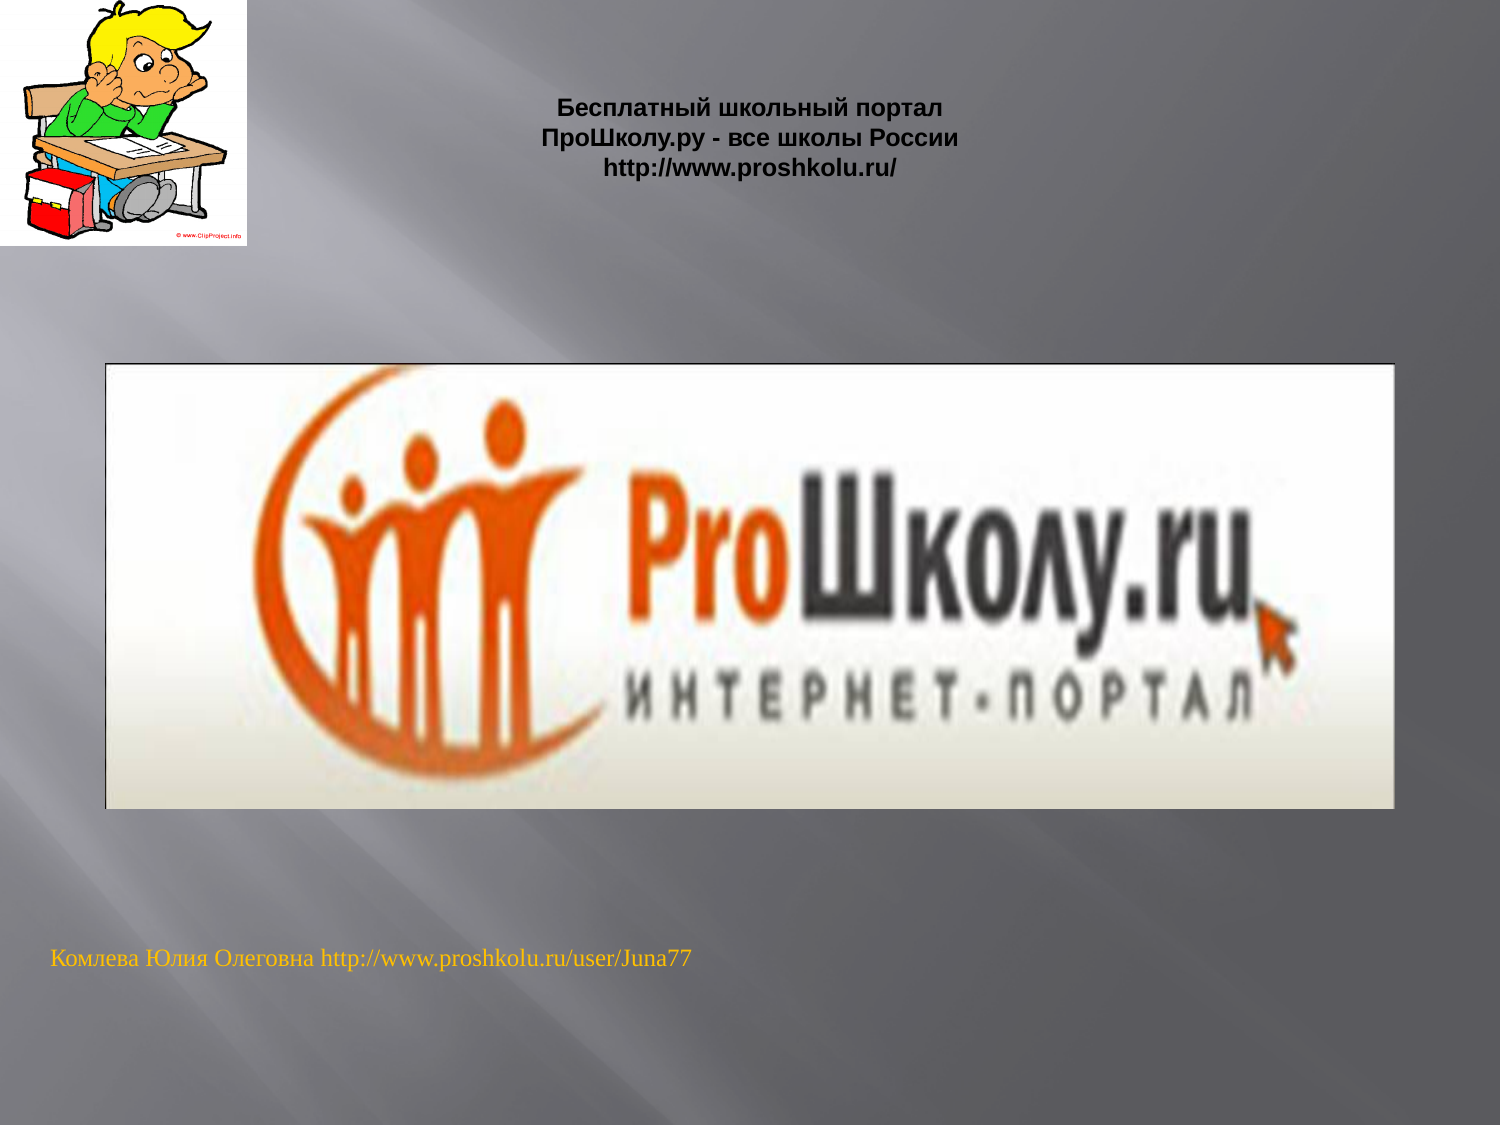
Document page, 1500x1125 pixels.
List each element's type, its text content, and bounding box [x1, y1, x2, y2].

title Бесплатный школьный портал ПроШколу.ру - все школы России http://www.proshkolu.ru/ [282, 23, 1425, 270]
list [105, 363, 1395, 809]
text_box Комлева Юлия Олеговна http://www.proshkolu.ru/user/Juna77 [35, 933, 1125, 979]
picture [0, 0, 247, 247]
